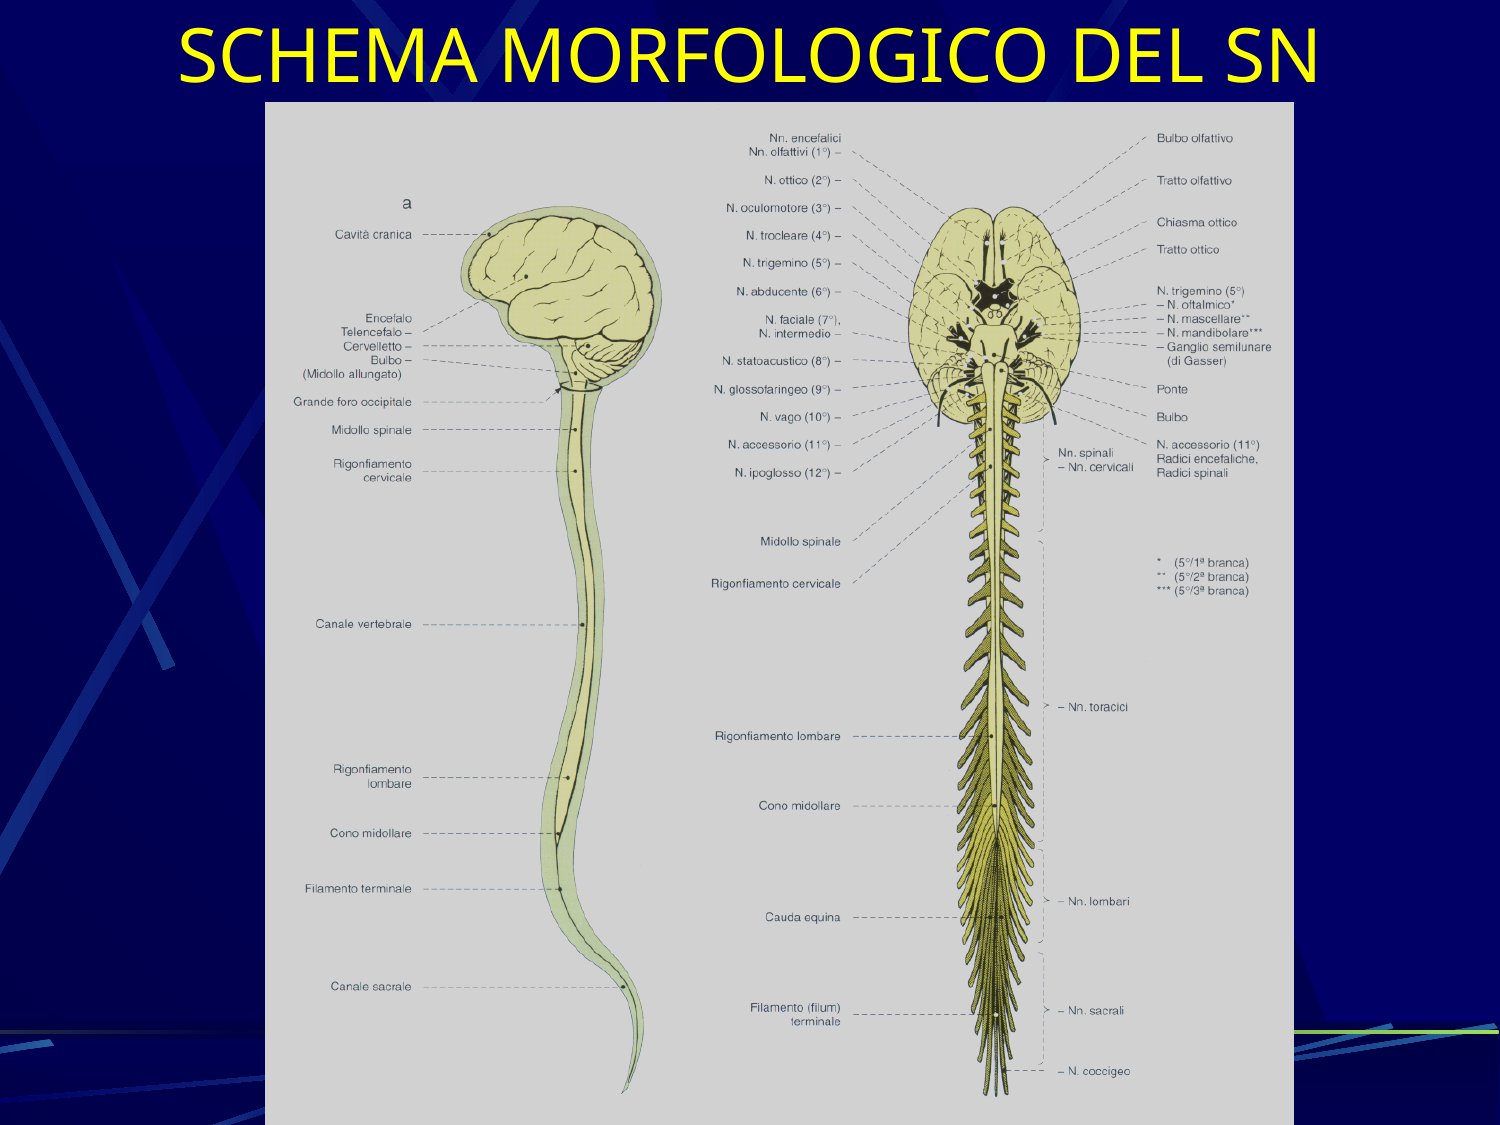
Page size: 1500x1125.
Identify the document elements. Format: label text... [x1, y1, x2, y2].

picture [265, 102, 1294, 1125]
title SCHEMA MORFOLOGICO DEL SN [0, 0, 1500, 106]
